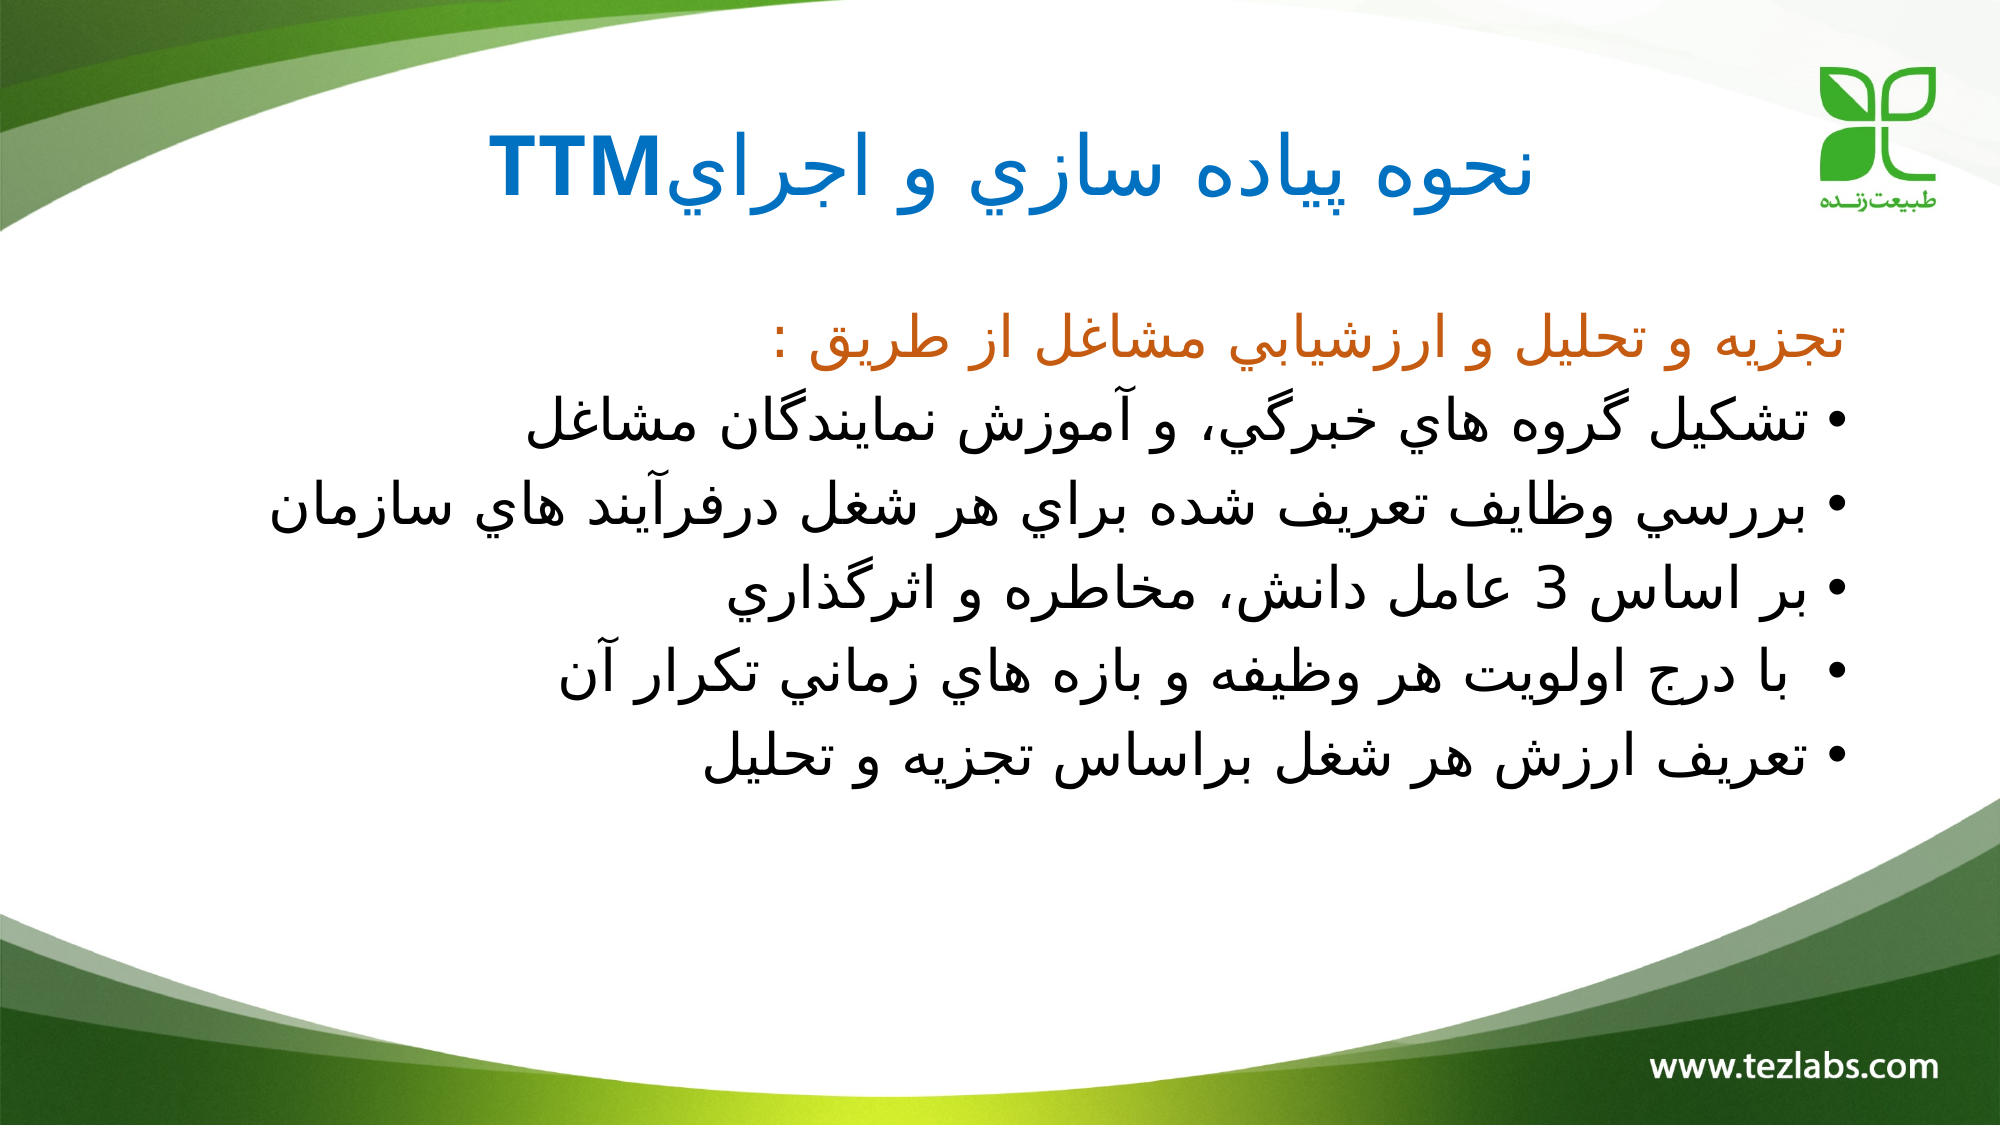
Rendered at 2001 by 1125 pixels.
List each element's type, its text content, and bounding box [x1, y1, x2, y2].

title نحوه پياده سازي و اجرايTTM [137, 59, 1863, 278]
list تجزيه و تحليل و ارزشيابي مشاغل از طريق : تشکيل گروه هاي خبرگي، و آموزش نمايندگان مشاغل بررسي وظايف تعريف شده براي هر شغل درفرآيند هاي سازمان بر اساس 3 عامل دانش، مخاطره و اثرگذاري با درج اولويت هر وظيفه و بازه هاي زماني تکرار آن تعريف ارزش هر شغل براساس تجزيه و تحليل [137, 299, 1863, 1014]
picture [0, 0, 2000, 1125]
